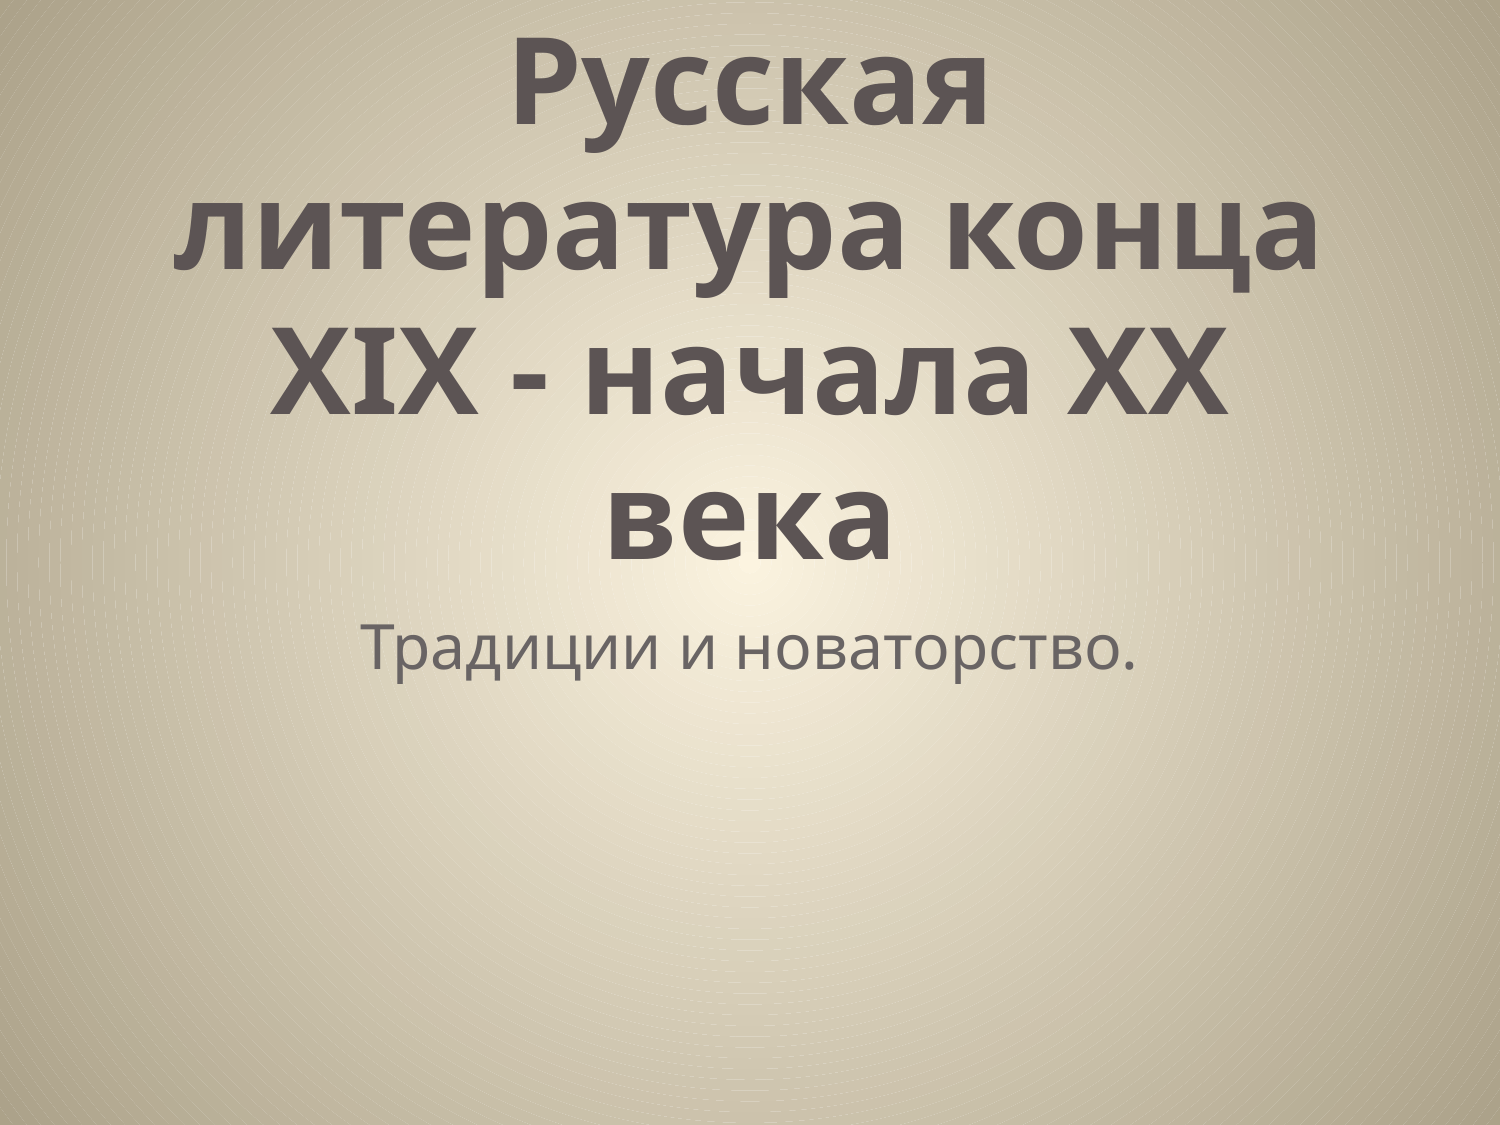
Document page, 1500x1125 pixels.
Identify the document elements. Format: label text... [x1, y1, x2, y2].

title Русская литература конца XIX - начала XX века [112, 162, 1388, 591]
subtitle Традиции и новаторство. [225, 600, 1275, 923]
